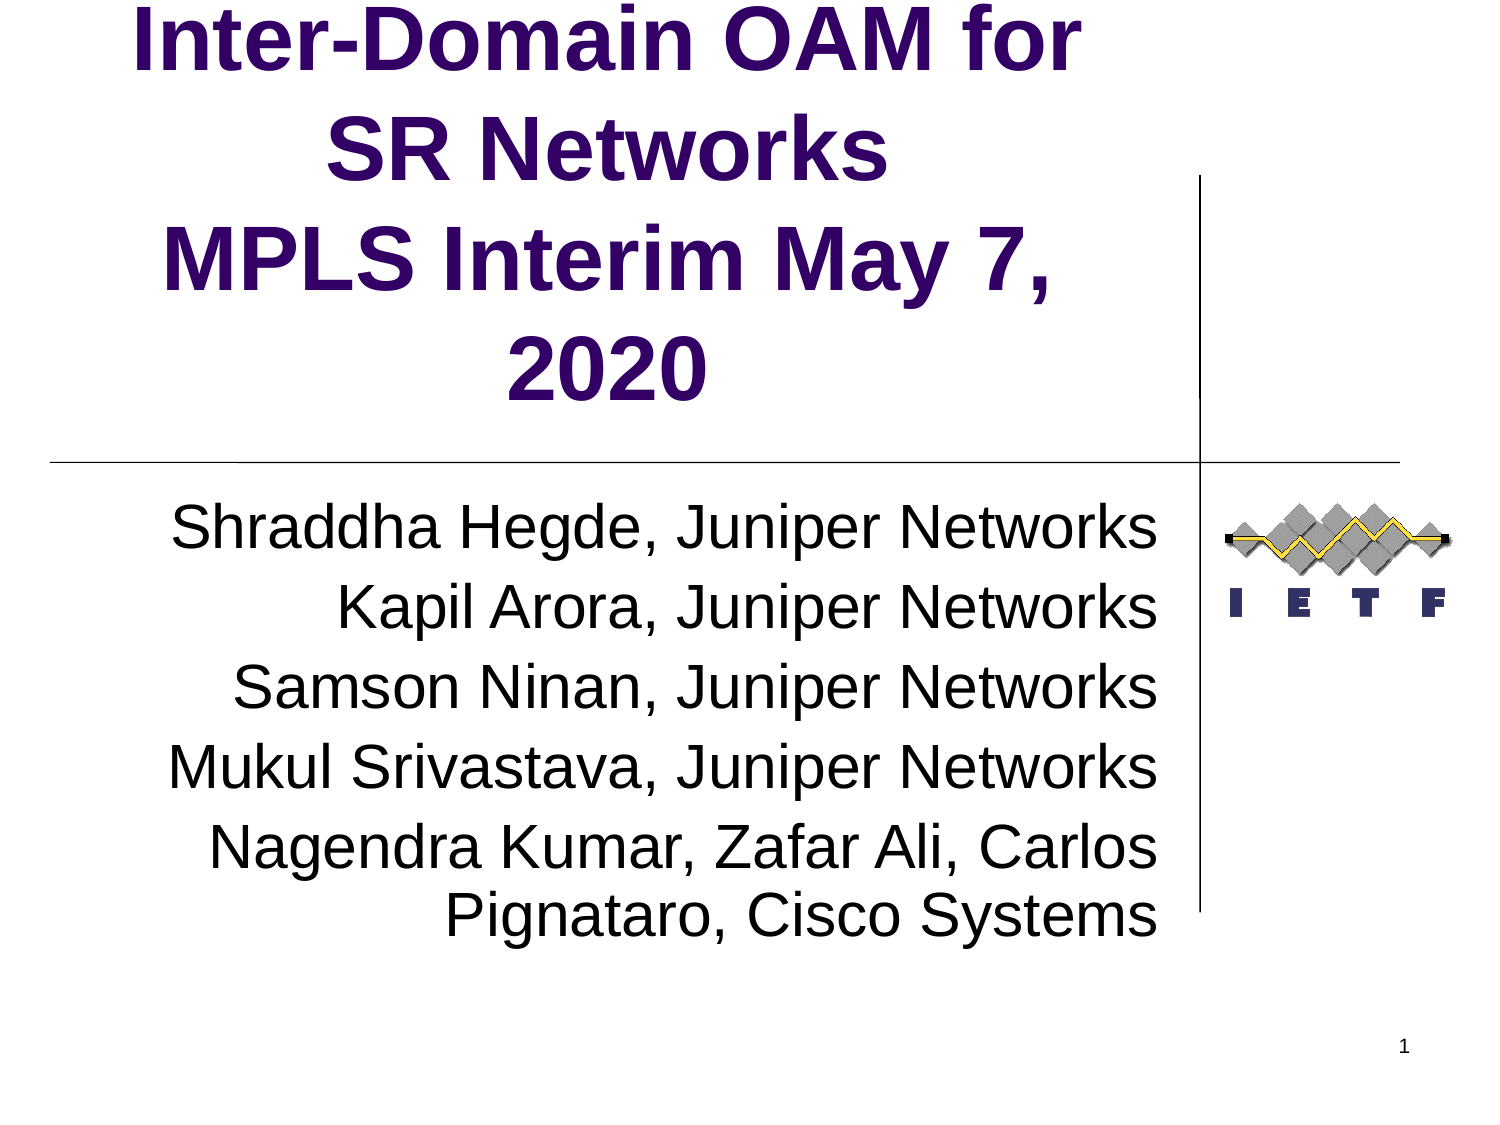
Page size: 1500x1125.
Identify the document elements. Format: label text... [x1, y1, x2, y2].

slide_number 1 [1074, 1024, 1426, 1101]
subtitle Shraddha Hegde, Juniper Networks Kapil Arora, Juniper Networks Samson Ninan, Juniper Networks Mukul Srivastava, Juniper Networks Nagendra Kumar, Zafar Ali, Carlos Pignataro, Cisco Systems [0, 487, 1175, 1125]
picture [1212, 487, 1463, 631]
title Inter-Domain OAM for SR Networks MPLS Interim May 7, 2020 [51, 76, 1165, 427]
